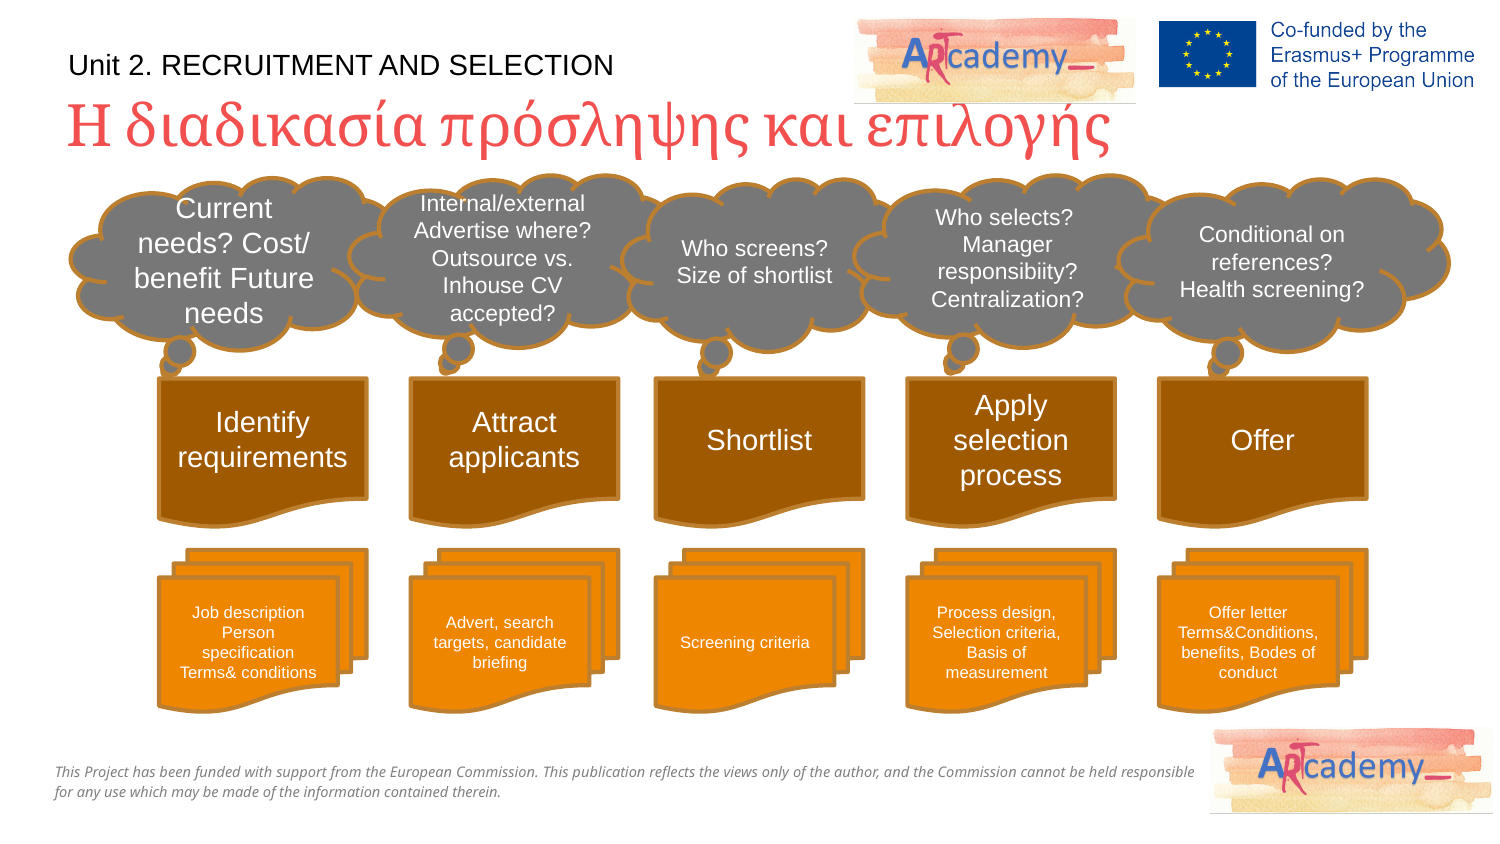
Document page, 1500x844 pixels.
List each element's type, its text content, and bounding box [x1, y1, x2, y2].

text_box Conditional on references? Health screening? [1116, 177, 1452, 380]
picture [1158, 21, 1474, 91]
text_box Screening criteria [653, 547, 866, 714]
text_box Who screens? Size of shortlist [619, 177, 890, 380]
text_box Shortlist [653, 376, 866, 529]
text_box Attract applicants [408, 376, 621, 529]
text_box Advert, search targets, candidate briefing [408, 547, 621, 714]
text_box Offer [1156, 376, 1369, 529]
title Η διαδικασία πρόσληψης και επιλογής [51, 72, 1449, 167]
picture [1210, 709, 1493, 844]
text_box Identify requirements [156, 376, 369, 529]
text_box Internal/external Advertise where? Outsource vs. Inhouse CV accepted? [347, 173, 661, 376]
text_box Current needs? Cost/ benefit Future needs [68, 175, 384, 379]
text_box Offer letter Terms&Conditions, benefits, Bodes of conduct [1156, 547, 1369, 714]
text_box Job description Person specification Terms& conditions [156, 547, 369, 714]
text_box Who selects? Manager responsibiity? Centralization? [852, 173, 1164, 376]
text_box Process design, Selection criteria, Basis of measurement [905, 547, 1117, 714]
picture [854, 0, 1137, 134]
text_box This Project has been funded with support from the European Commission. This publication reflects the views only of the author, and the Commission cannot be held responsible for any use which may be made of the information contained therein. [39, 754, 1205, 799]
text_box Unit 2. RECRUITMENT AND SELECTION [53, 39, 654, 89]
text_box Apply selection process [905, 376, 1117, 529]
